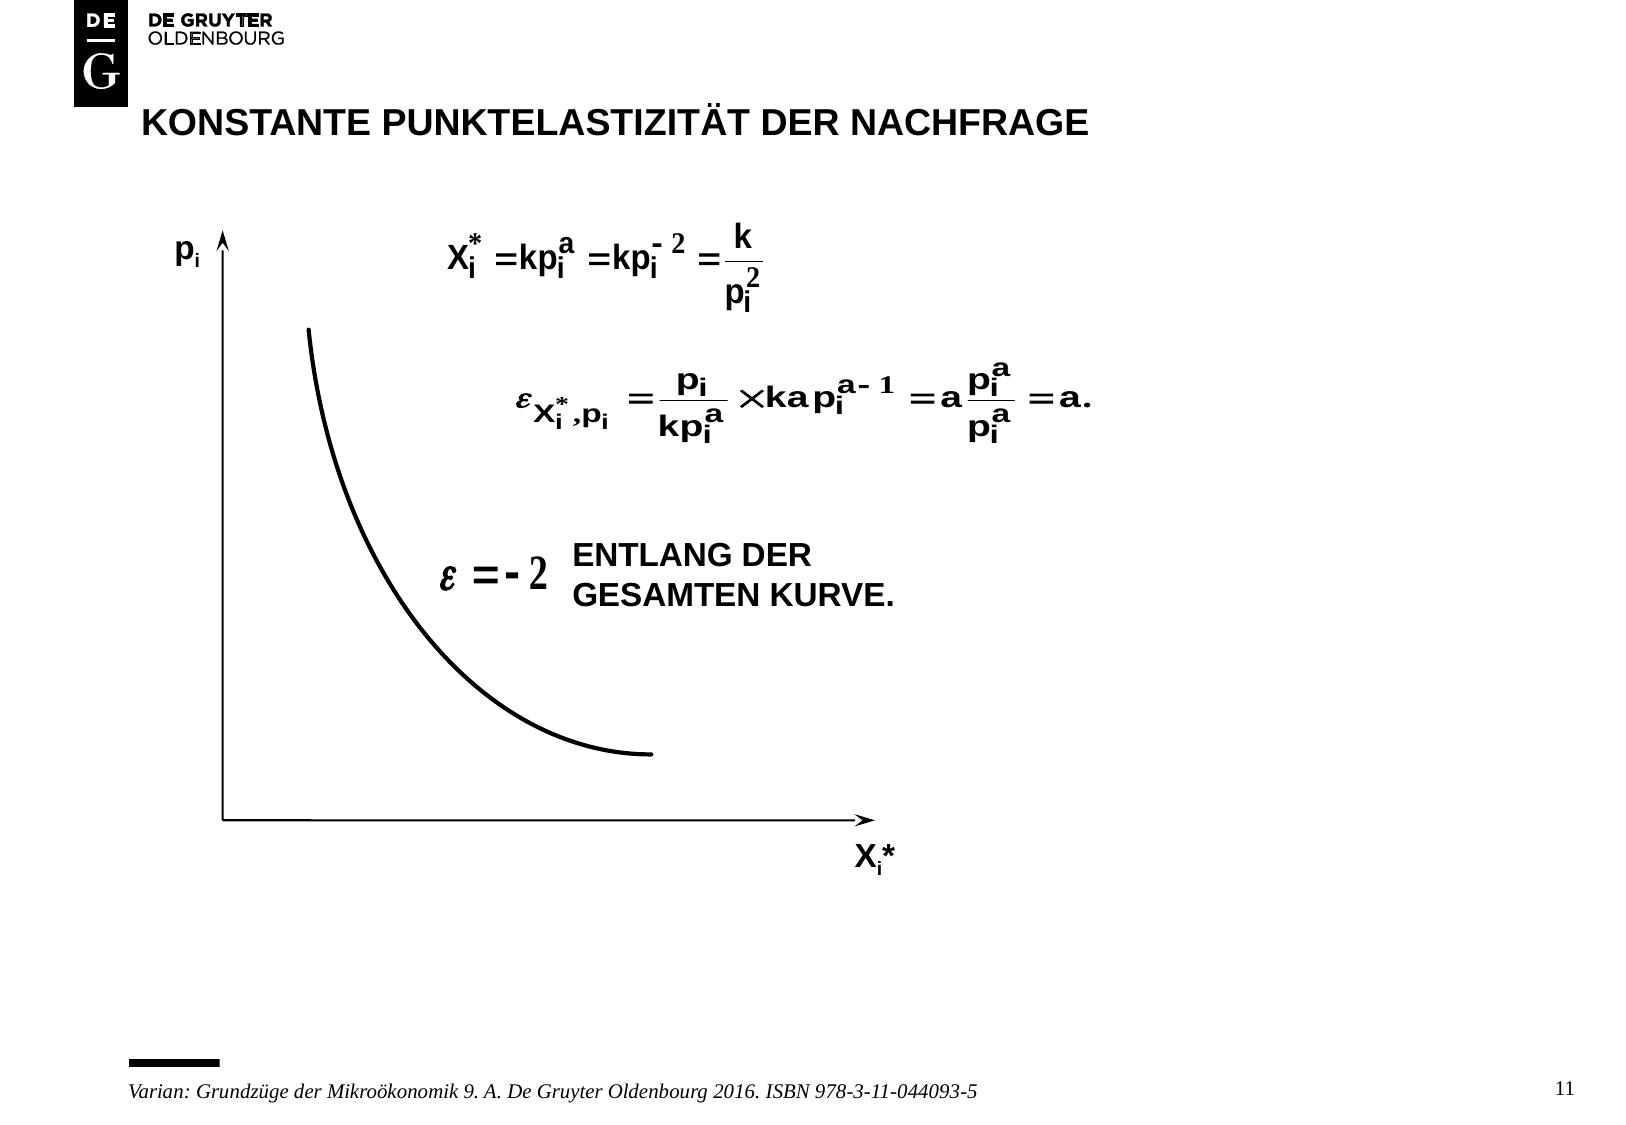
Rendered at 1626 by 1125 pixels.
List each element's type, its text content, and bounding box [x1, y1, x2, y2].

text_box [854, 814, 875, 826]
text_box ENTLANG DER GESAMTEN KURVE. [557, 525, 911, 621]
slide_number 11 [1554, 1074, 1614, 1104]
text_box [511, 352, 1093, 446]
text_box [436, 552, 550, 594]
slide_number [128, 1077, 1539, 1108]
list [445, 217, 765, 316]
text_box [216, 230, 229, 252]
text_box Xi* [839, 826, 911, 888]
title KONSTANTE PUNKTELASTIZITÄT DER NACHFRAGE [141, 97, 1568, 152]
text_box [308, 301, 652, 755]
text_box pi [159, 218, 216, 279]
